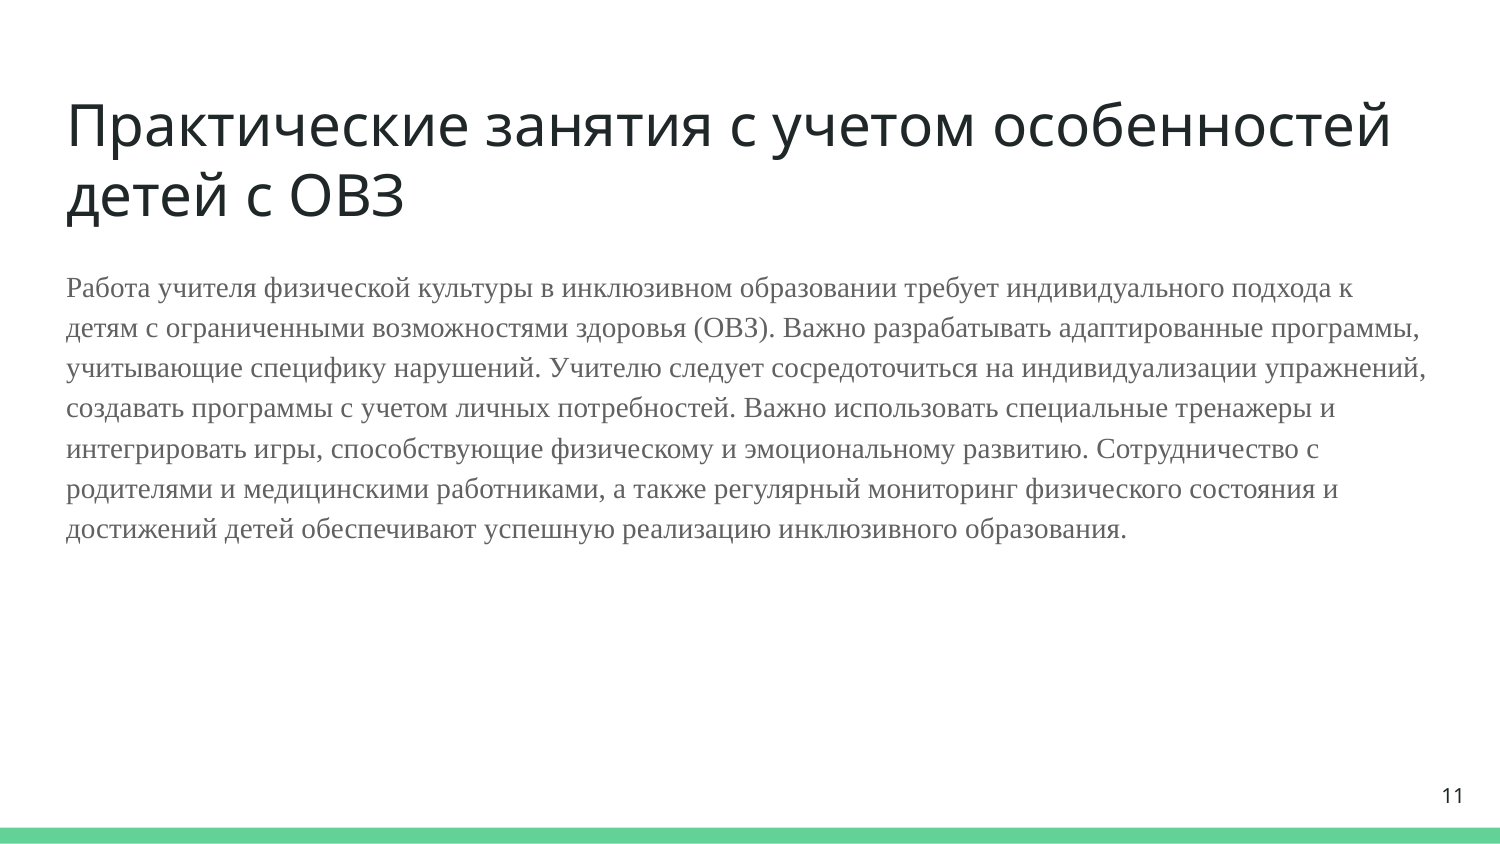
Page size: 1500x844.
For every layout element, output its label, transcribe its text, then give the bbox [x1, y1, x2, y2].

list Работа учителя физической культуры в инклюзивном образовании требует индивидуального подхода к детям с ограниченными возможностями здоровья (ОВЗ). Важно разрабатывать адаптированные программы, учитывающие специфику нарушений. Учителю следует сосредоточиться на индивидуализации упражнений, создавать программы с учетом личных потребностей. Важно использовать специальные тренажеры и интегрировать игры, способствующие физическому и эмоциональному развитию. Сотрудничество с родителями и медицинскими работниками, а также регулярный мониторинг физического состояния и достижений детей обеспечивают успешную реализацию инклюзивного образования. [51, 248, 1449, 774]
title Практические занятия с учетом особенностей детей с ОВЗ [51, 72, 1449, 167]
slide_number 11 [1389, 764, 1480, 830]
